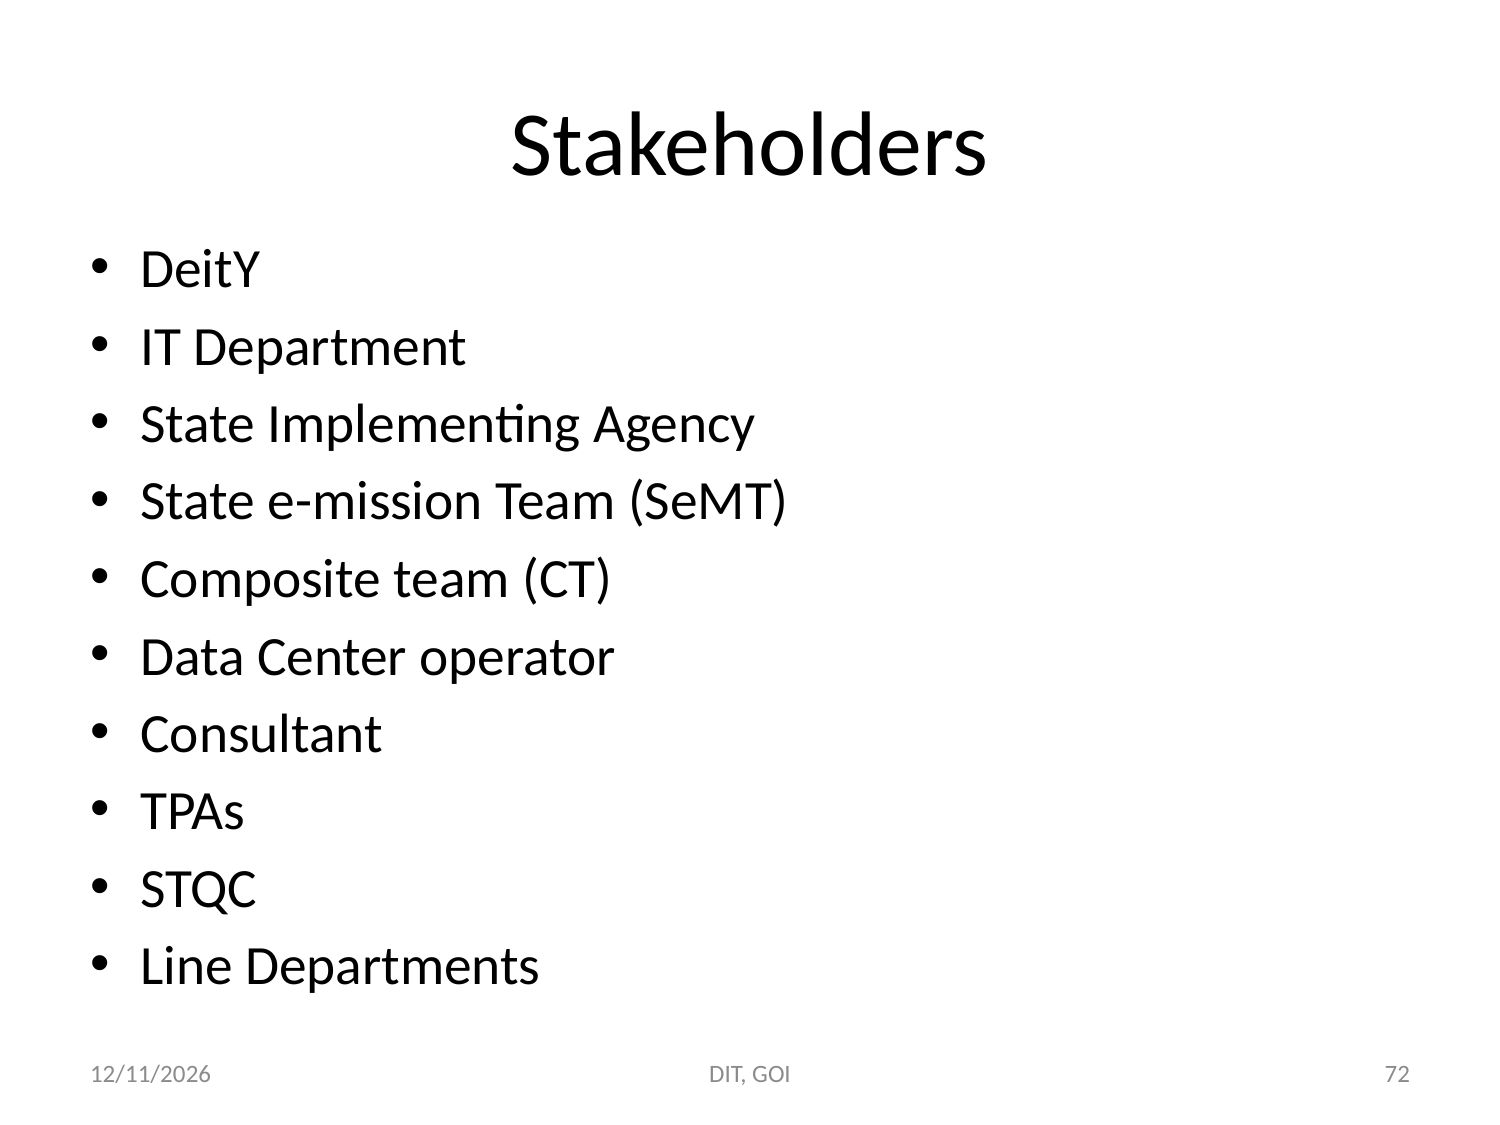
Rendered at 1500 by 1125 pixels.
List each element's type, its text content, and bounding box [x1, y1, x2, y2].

footer DIT, GOI [512, 1042, 988, 1103]
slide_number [75, 1042, 425, 1103]
list DeitY IT Department State Implementing Agency State e-mission Team (SeMT) Composite team (CT) Data Center operator Consultant TPAs STQC Line Departments [75, 224, 1425, 1005]
title Stakeholders [75, 45, 1425, 224]
slide_number 72 [1074, 1042, 1425, 1103]
